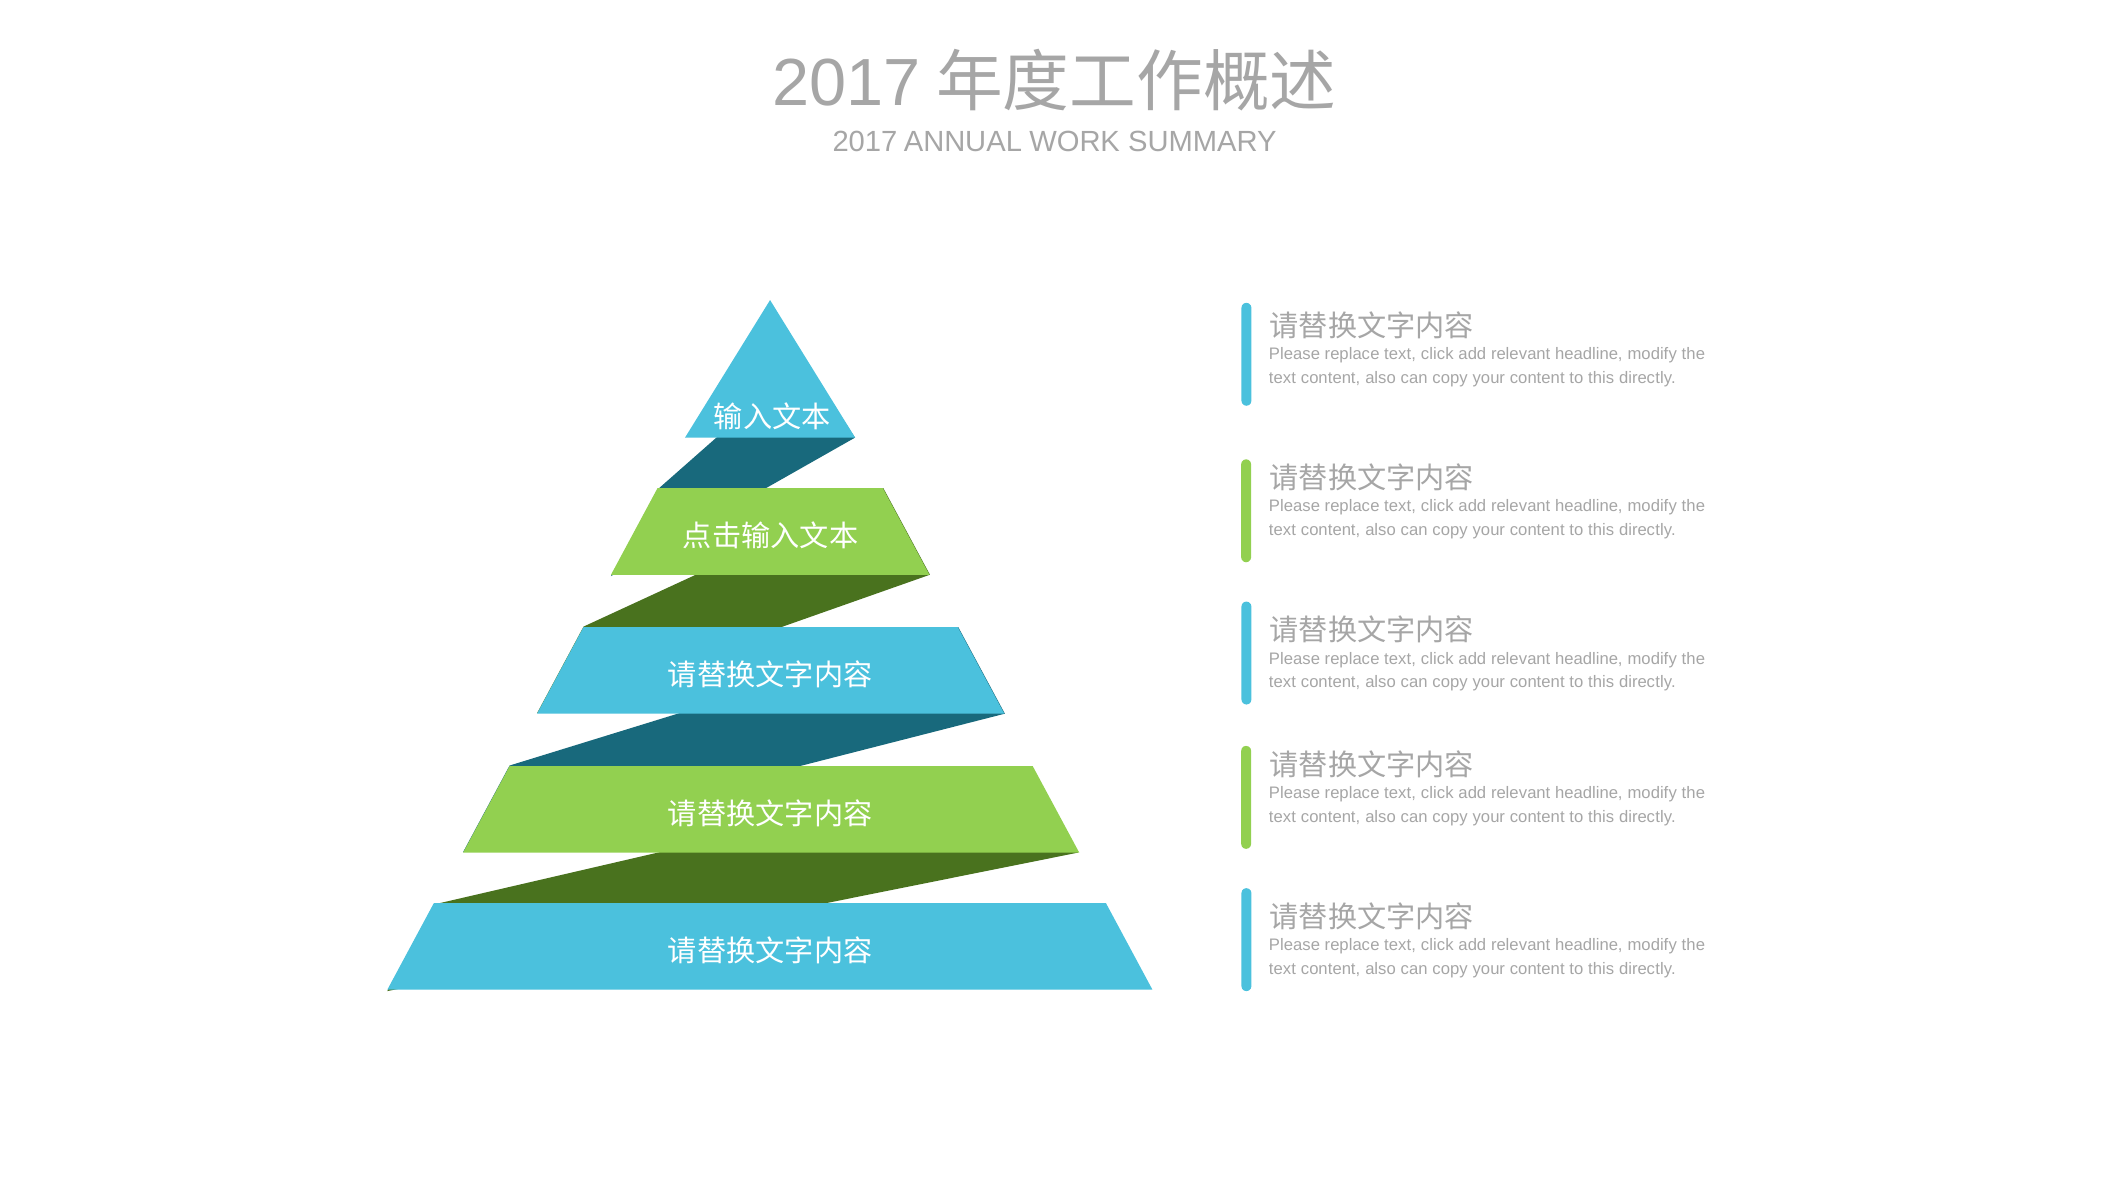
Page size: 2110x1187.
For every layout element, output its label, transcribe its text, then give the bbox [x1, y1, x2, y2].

text_box [440, 853, 1077, 903]
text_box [684, 300, 857, 448]
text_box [387, 903, 1153, 990]
text_box [583, 575, 930, 627]
text_box [1240, 301, 1253, 407]
text_box [1240, 458, 1253, 564]
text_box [1268, 891, 1712, 977]
text_box [1240, 600, 1253, 706]
text_box 2017 ANNUAL WORK SUMMARY [824, 122, 1285, 158]
text_box [509, 714, 1004, 766]
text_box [536, 627, 1005, 714]
text_box [1240, 744, 1253, 850]
text_box 2017年度工作概述 [730, 38, 1379, 119]
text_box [610, 488, 930, 575]
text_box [1268, 300, 1712, 386]
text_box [463, 766, 1080, 853]
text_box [1268, 604, 1712, 690]
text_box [1268, 452, 1712, 538]
text_box [659, 448, 837, 488]
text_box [1268, 738, 1712, 825]
text_box [1240, 886, 1253, 993]
